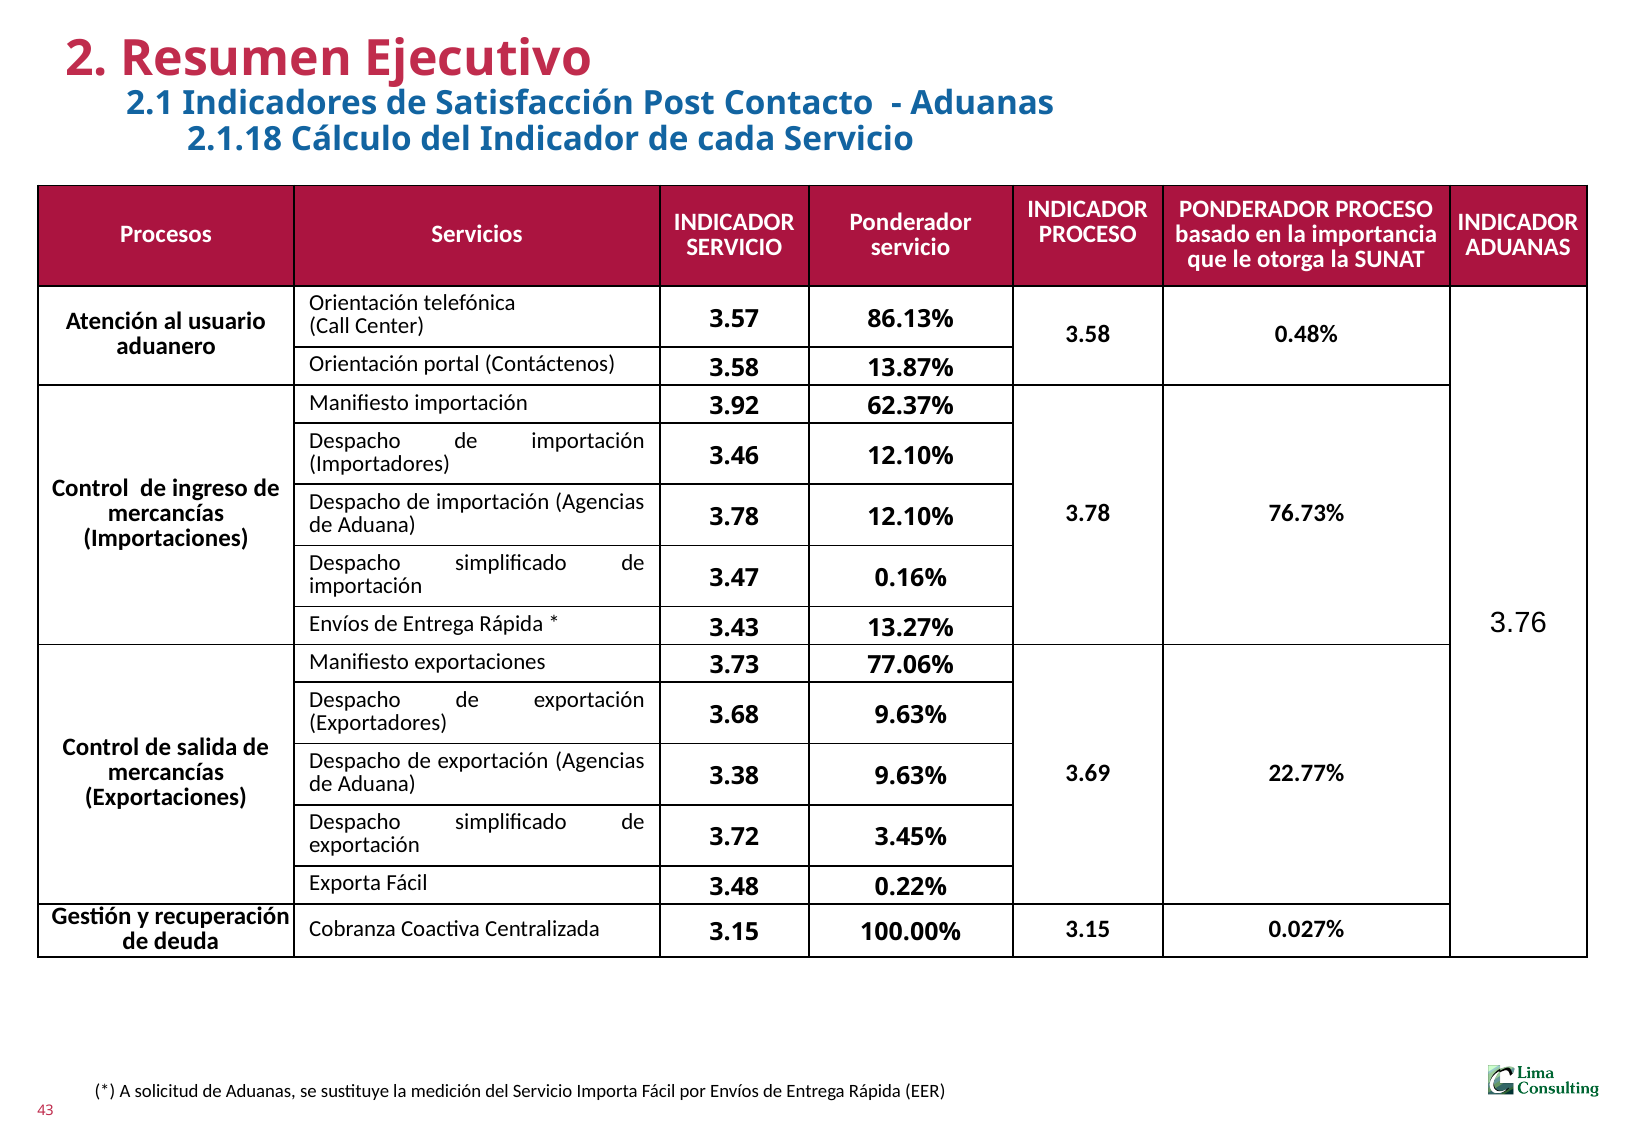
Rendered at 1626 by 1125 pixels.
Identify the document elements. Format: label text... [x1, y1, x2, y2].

table_cell Atención al usuario aduanero [39, 287, 293, 384]
table_cell Envíos de Entrega Rápida * [295, 607, 659, 644]
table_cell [810, 867, 1012, 903]
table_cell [295, 867, 659, 903]
table_cell Despacho de importación (Importadores) [295, 424, 659, 483]
table_header Servicios [295, 186, 659, 285]
title 2. Resumen Ejecutivo 2.1 Indicadores de Satisfacción Post Contacto - Aduanas 2.1.18 Cálculo del Indicador de cada Servicio [50, 15, 1599, 175]
table_cell 62.37% [810, 386, 1012, 422]
table_cell 13.27% [810, 607, 1012, 644]
table_cell 77.06% [810, 645, 1012, 681]
table_cell 12.10% [810, 485, 1012, 545]
table_cell 76.73% [1164, 386, 1449, 644]
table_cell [1014, 905, 1162, 956]
table_cell Orientación portal (Contáctenos) [295, 348, 659, 384]
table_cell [1164, 905, 1449, 956]
table_cell 0.16% [810, 546, 1012, 606]
table_cell Manifiesto exportaciones [295, 645, 659, 681]
table_header Procesos [39, 186, 293, 285]
table_cell 3.58 [1014, 287, 1162, 384]
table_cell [295, 905, 659, 956]
table_cell 3.92 [661, 386, 808, 422]
table_cell Control de ingreso de mercancías (Importaciones) [39, 386, 293, 644]
table_cell 3.72 [661, 806, 808, 865]
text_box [79, 1071, 1125, 1109]
table_cell Control de salida de mercancías (Exportaciones) [39, 645, 293, 903]
table_cell 9.63% [810, 683, 1012, 743]
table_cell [661, 905, 808, 956]
table_cell 3.47 [661, 546, 808, 606]
table_cell 86.13% [810, 287, 1012, 346]
table_cell 3.69 [1014, 645, 1162, 903]
table_cell 3.68 [661, 683, 808, 743]
table_header INDICADOR PROCESO [1014, 186, 1162, 285]
table_cell 22.77% [1164, 645, 1449, 903]
table_cell 3.58 [661, 348, 808, 384]
picture [1488, 1065, 1599, 1097]
table_cell 13.87% [810, 348, 1012, 384]
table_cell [39, 905, 293, 956]
table_cell Despacho de exportación (Exportadores) [295, 683, 659, 743]
table_cell 3.38 [661, 744, 808, 804]
table_cell 3.46 [661, 424, 808, 483]
table_cell Despacho de importación (Agencias de Aduana) [295, 485, 659, 545]
table_cell Orientación telefónica (Call Center) [295, 287, 659, 346]
table_cell 12.10% [810, 424, 1012, 483]
table_header Ponderador servicio [810, 186, 1012, 285]
table_header INDICADOR ADUANAS [1451, 186, 1586, 285]
table_cell Manifiesto importación [295, 386, 659, 422]
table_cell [661, 867, 808, 903]
table_cell 9.63% [810, 744, 1012, 804]
table_cell 0.48% [1164, 287, 1449, 384]
table_cell 3.73 [661, 645, 808, 681]
table_header PONDERADOR PROCESO basado en la importancia que le otorga la SUNAT [1164, 186, 1449, 285]
table_cell Despacho de exportación (Agencias de Aduana) [295, 744, 659, 804]
table_cell 3.57 [661, 287, 808, 346]
table_header INDICADOR SERVICIO [661, 186, 808, 285]
table_cell 3.76 [1451, 287, 1586, 956]
table_cell Despacho simplificado de importación [295, 546, 659, 606]
table_cell 3.78 [1014, 386, 1162, 644]
table_cell Despacho simplificado de exportación [295, 806, 659, 865]
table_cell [810, 905, 1012, 956]
table_cell 3.78 [661, 485, 808, 545]
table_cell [810, 806, 1012, 865]
table_cell 3.43 [661, 607, 808, 644]
